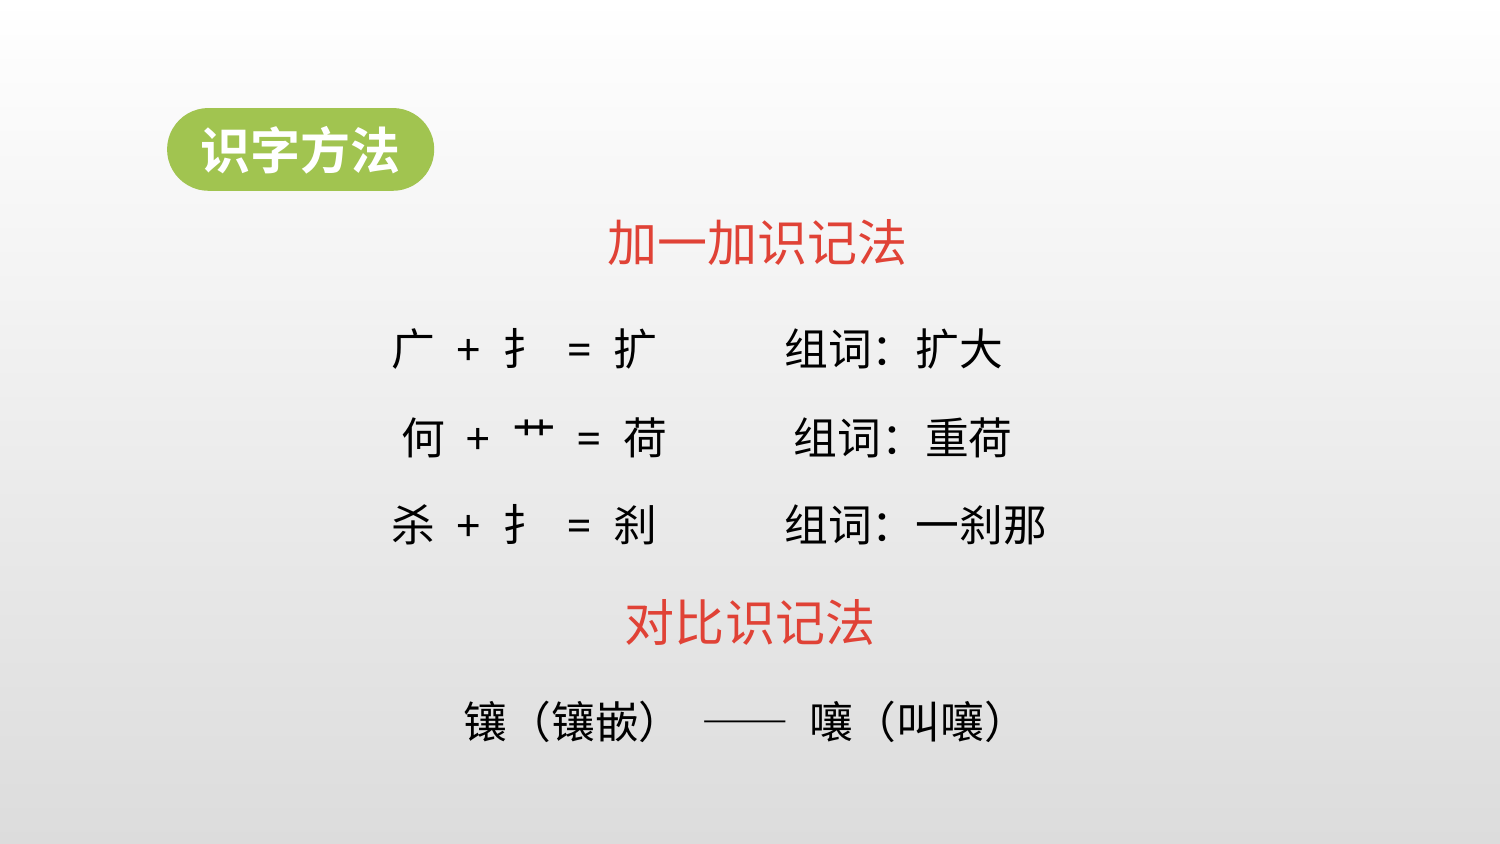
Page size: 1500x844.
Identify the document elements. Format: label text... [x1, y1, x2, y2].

text_box 加一加识记法 [596, 206, 920, 278]
text_box 对比识记法 [613, 586, 887, 658]
text_box 镶（镶嵌） —— 嚷（叫嚷） [393, 689, 1129, 753]
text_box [366, 313, 1129, 559]
text_box 识字方法 [166, 106, 436, 192]
